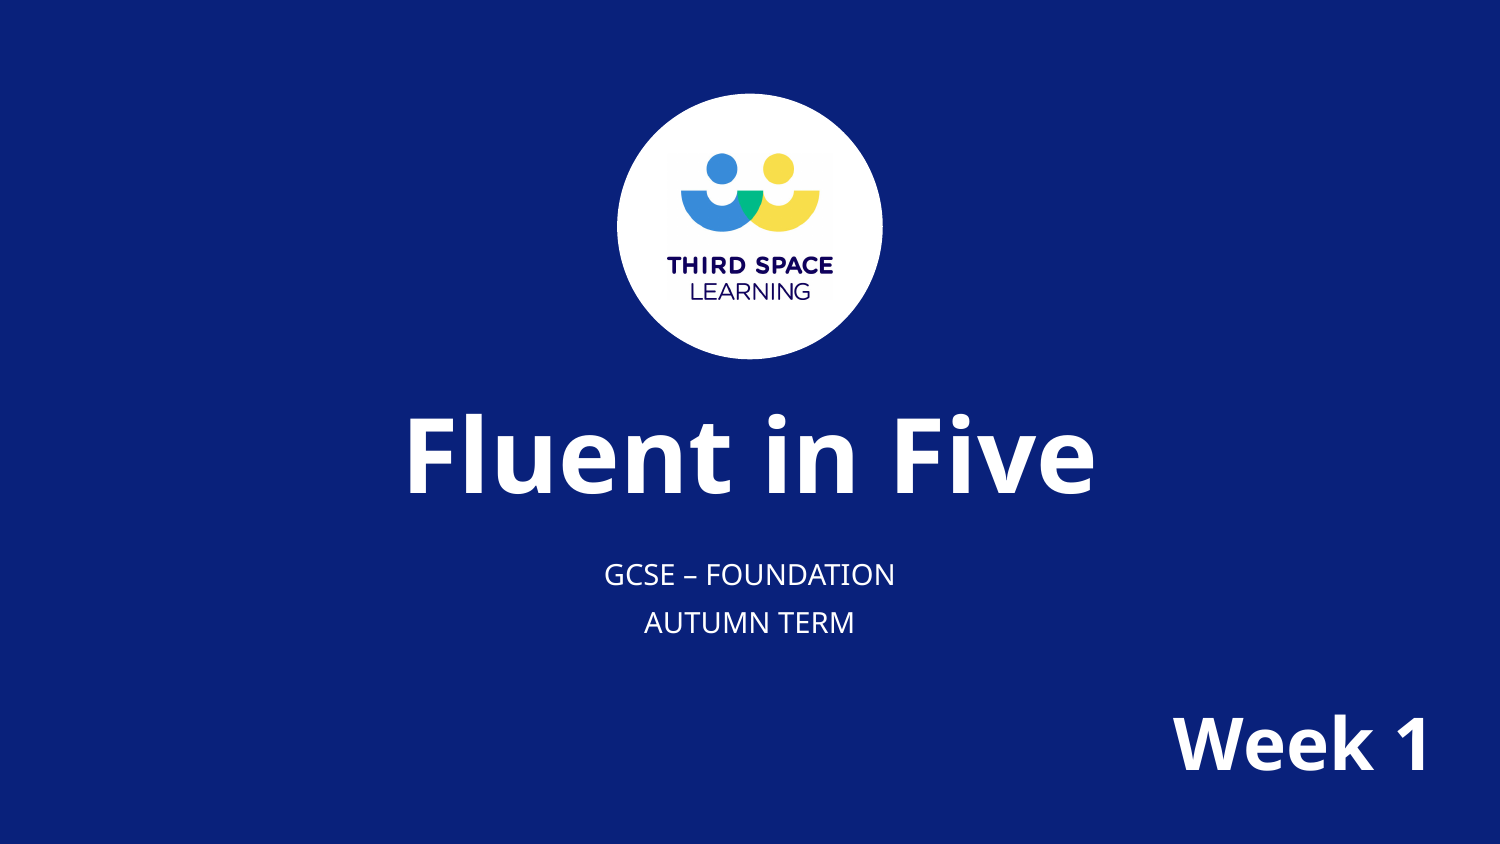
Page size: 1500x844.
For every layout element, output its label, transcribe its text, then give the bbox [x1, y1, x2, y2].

text_box Week 1 [332, 682, 1451, 800]
picture [667, 153, 833, 300]
